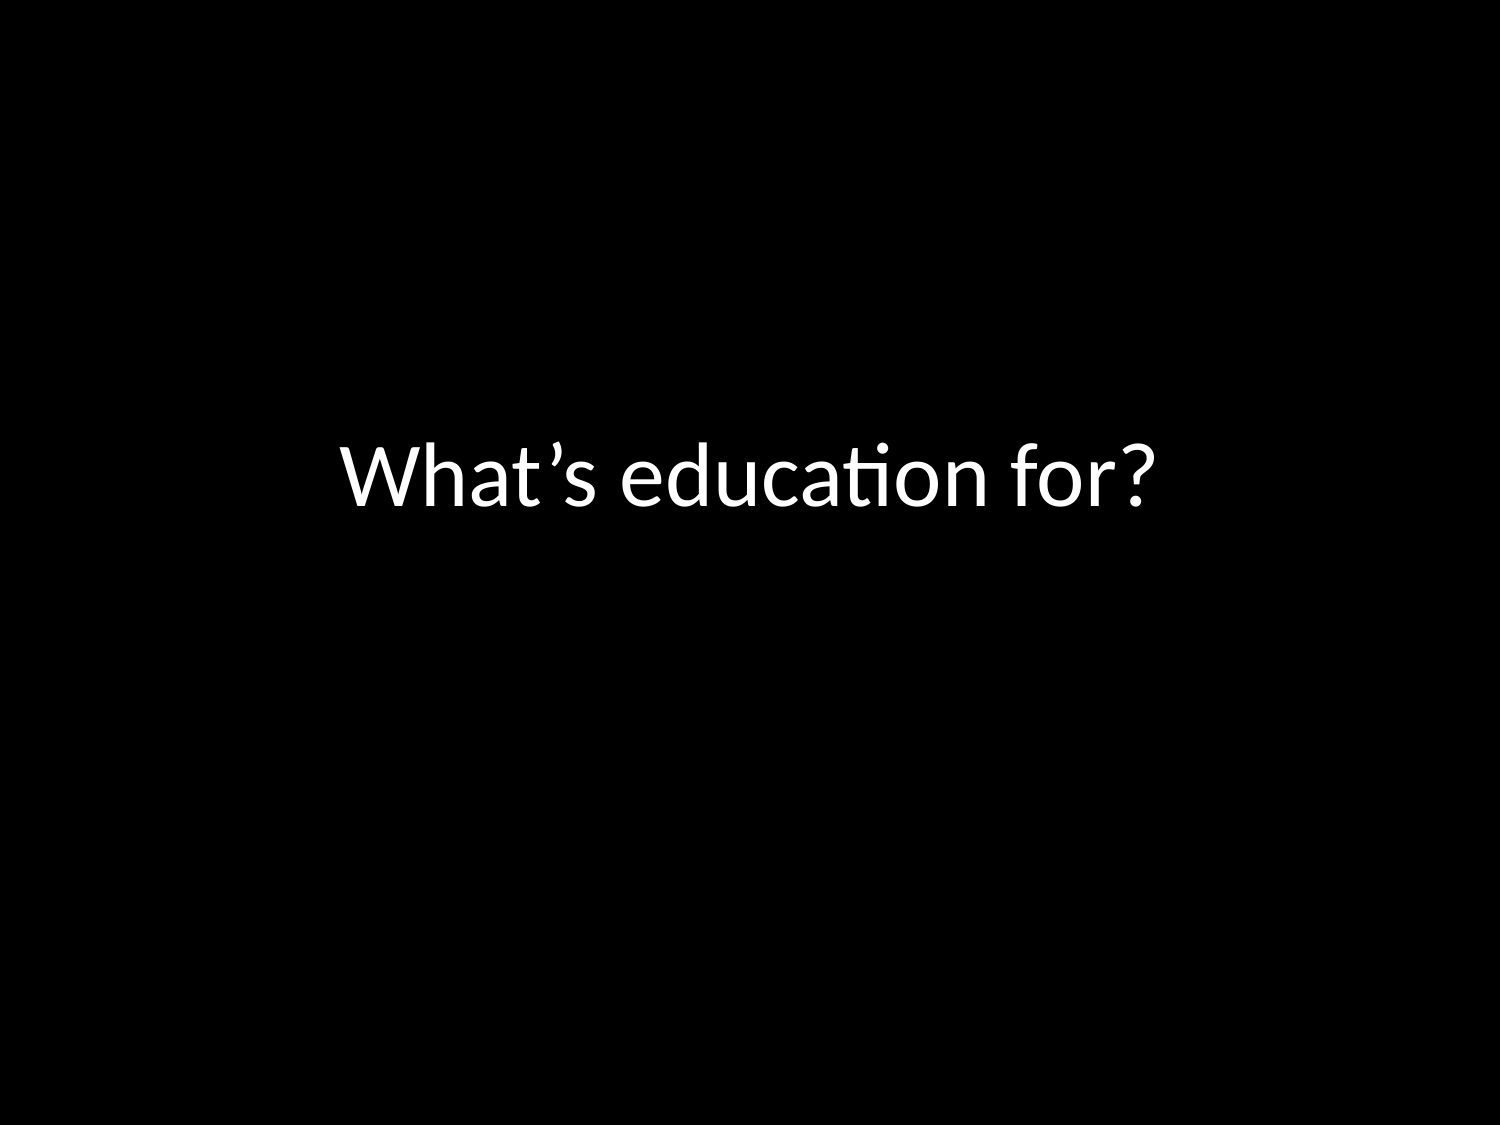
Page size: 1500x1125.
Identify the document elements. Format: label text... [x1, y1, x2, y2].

title What’s education for? [112, 349, 1388, 591]
